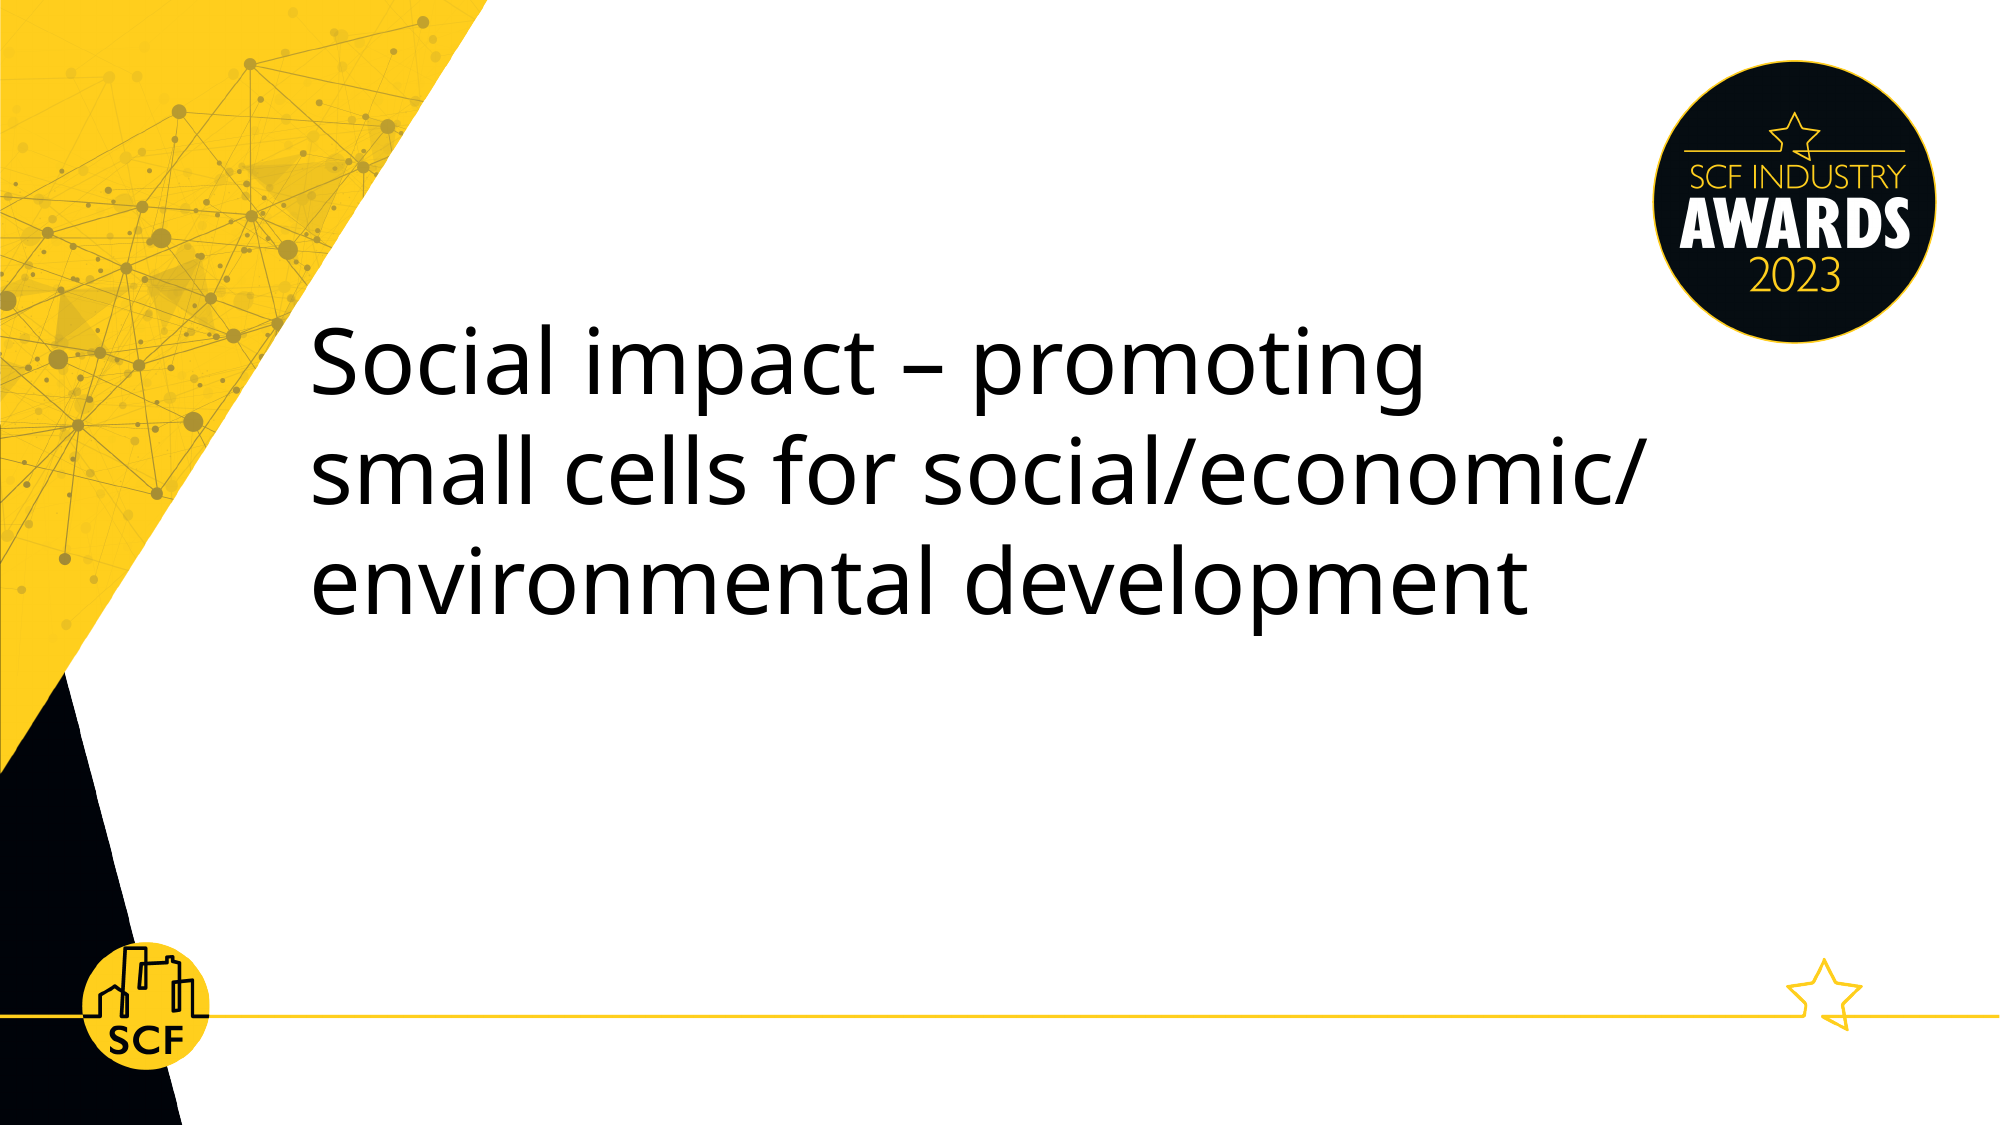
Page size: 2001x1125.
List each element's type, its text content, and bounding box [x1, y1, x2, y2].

text_box Social impact – promoting small cells for social/economic/ environmental development [295, 295, 1745, 633]
picture [0, 0, 2000, 1125]
